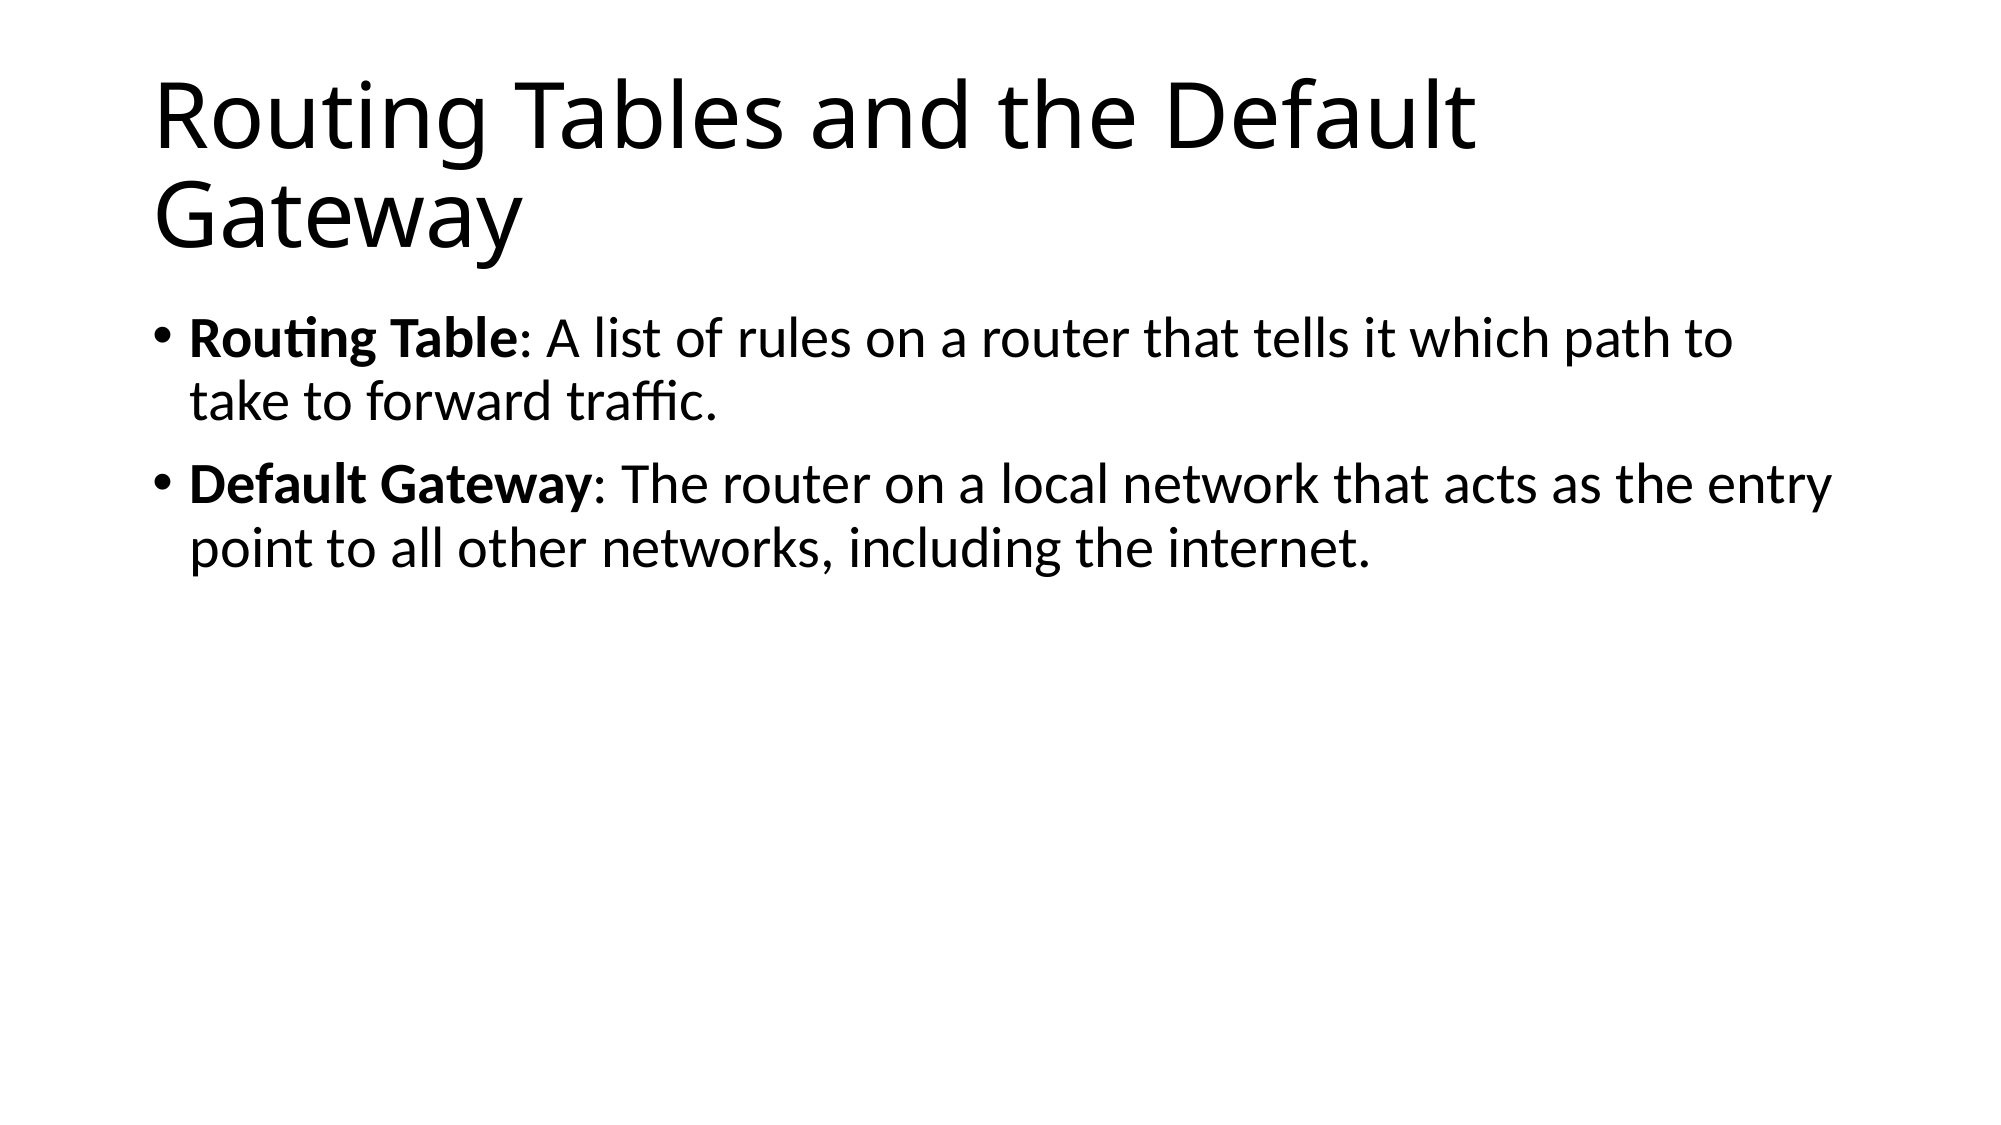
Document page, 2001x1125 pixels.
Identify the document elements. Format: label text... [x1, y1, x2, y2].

list Routing Table: A list of rules on a router that tells it which path to take to forward traffic. Default Gateway: The router on a local network that acts as the entry point to all other networks, including the internet. [137, 299, 1863, 1014]
title Routing Tables and the Default Gateway [137, 59, 1863, 278]
